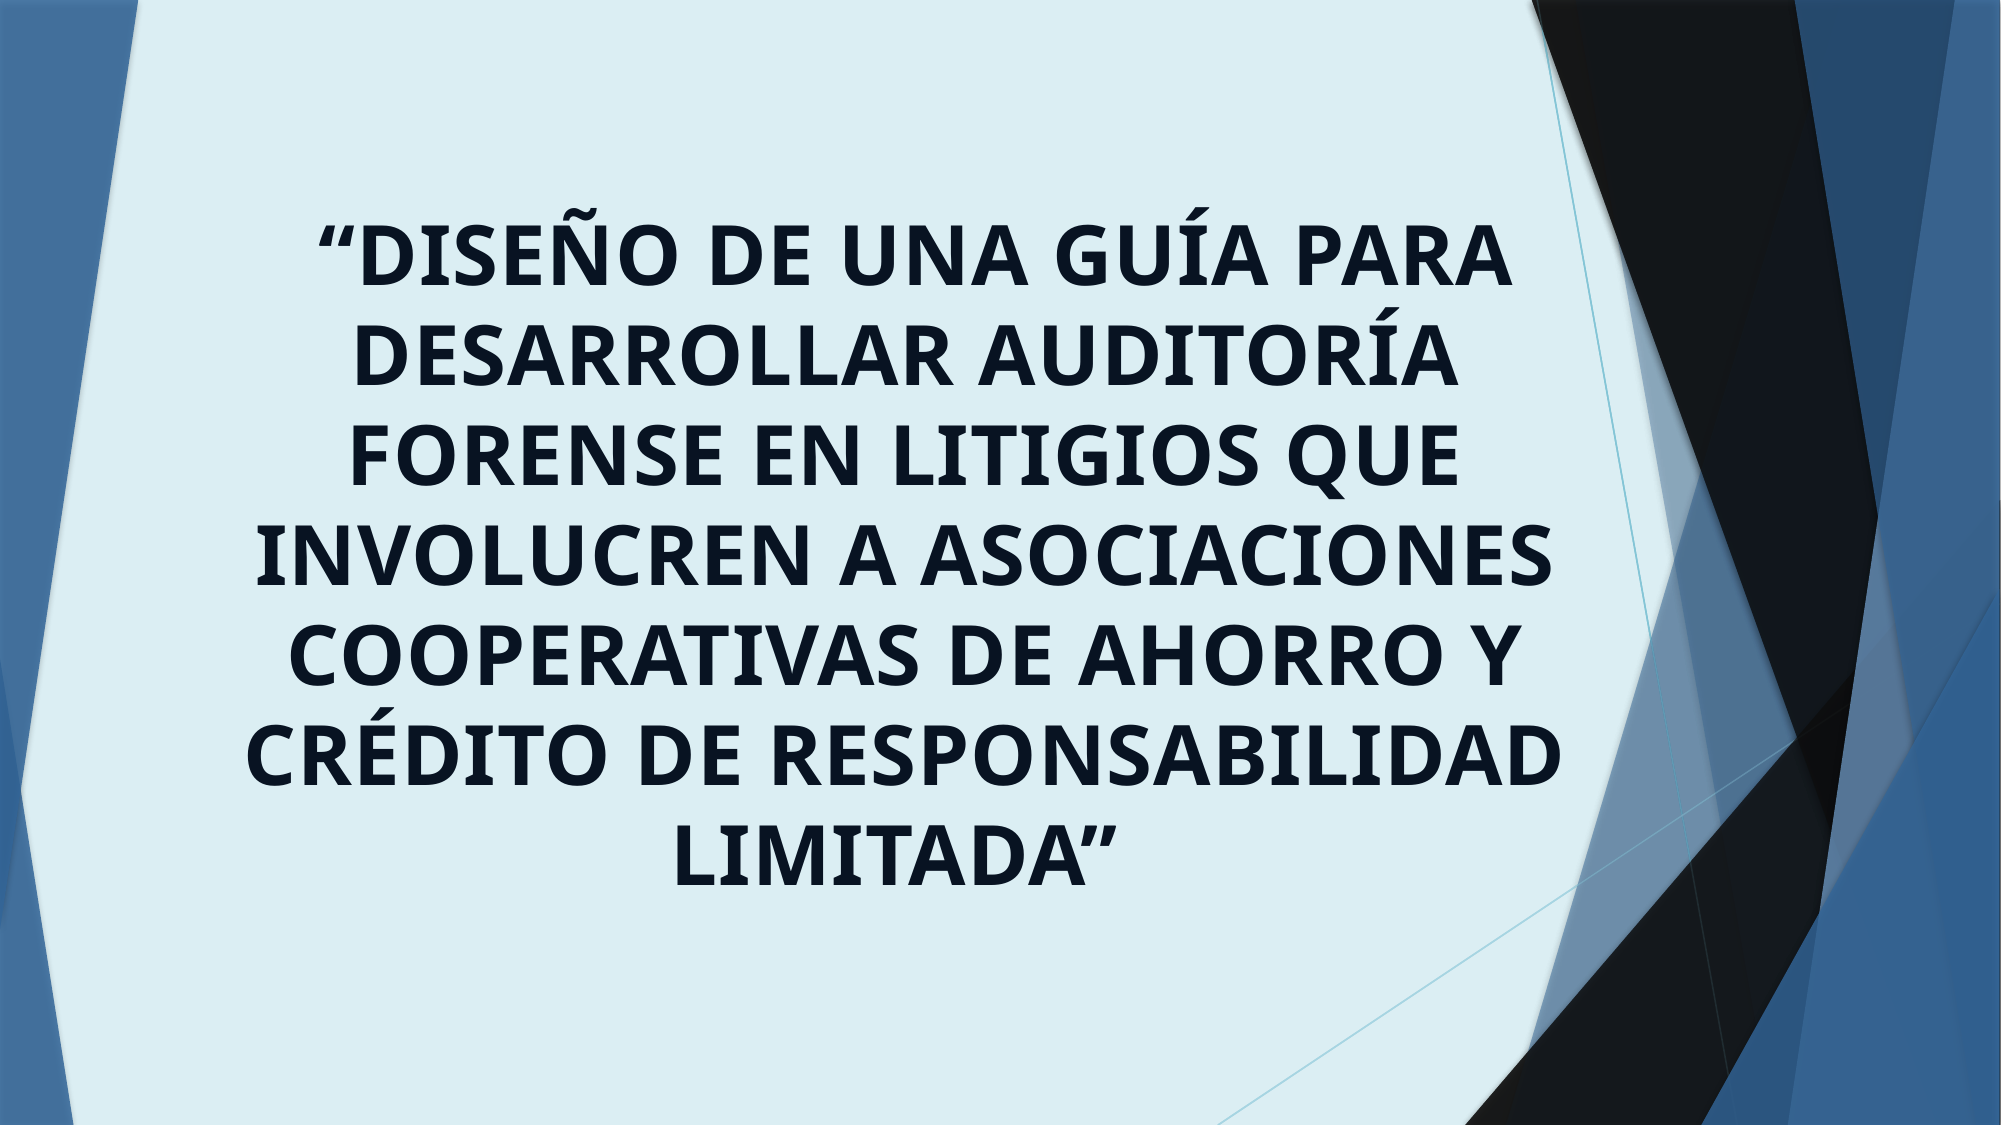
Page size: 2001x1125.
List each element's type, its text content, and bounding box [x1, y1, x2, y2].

title “DISEÑO DE UNA GUÍA PARA DESARROLLAR AUDITORÍA FORENSE EN LITIGIOS QUE INVOLUCREN A ASOCIACIONES COOPERATIVAS DE AHORRO Y CRÉDITO DE RESPONSABILIDAD LIMITADA” [165, 228, 1647, 910]
